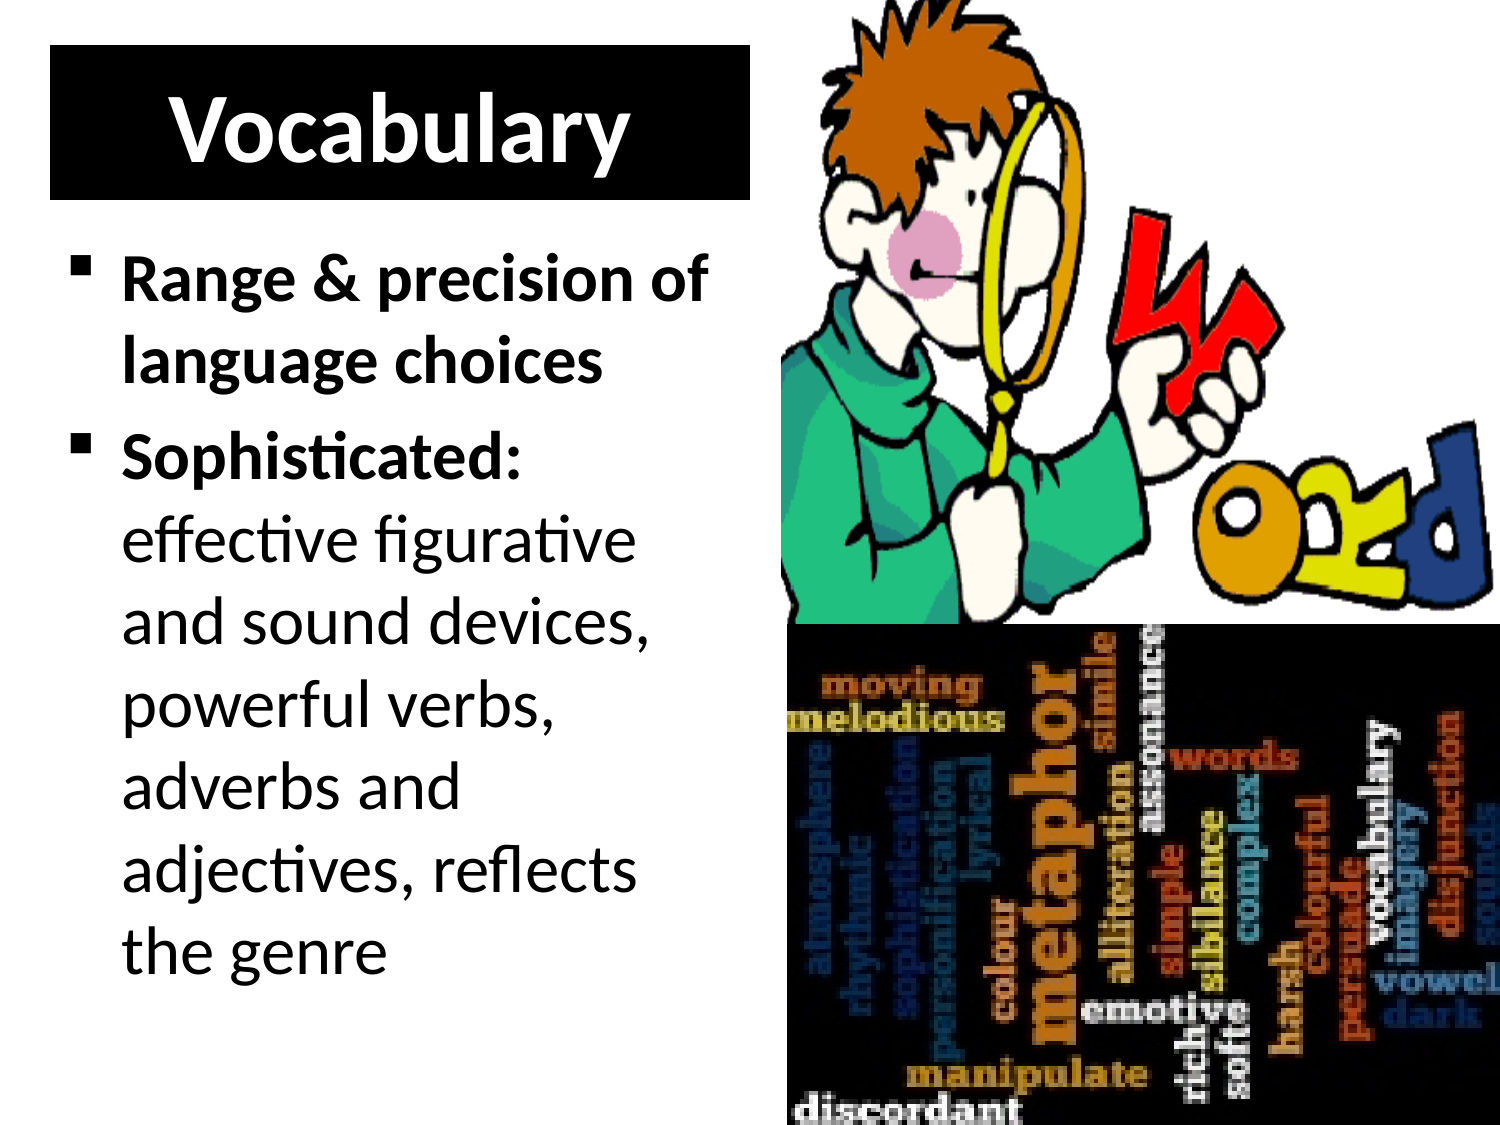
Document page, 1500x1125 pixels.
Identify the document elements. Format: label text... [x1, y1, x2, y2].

picture [780, 0, 1500, 1125]
list Range & precision of language choices Sophisticated: effective figurative and sound devices, powerful verbs, adverbs and adjectives, reflects the genre [50, 224, 750, 1063]
title Vocabulary [50, 45, 750, 200]
